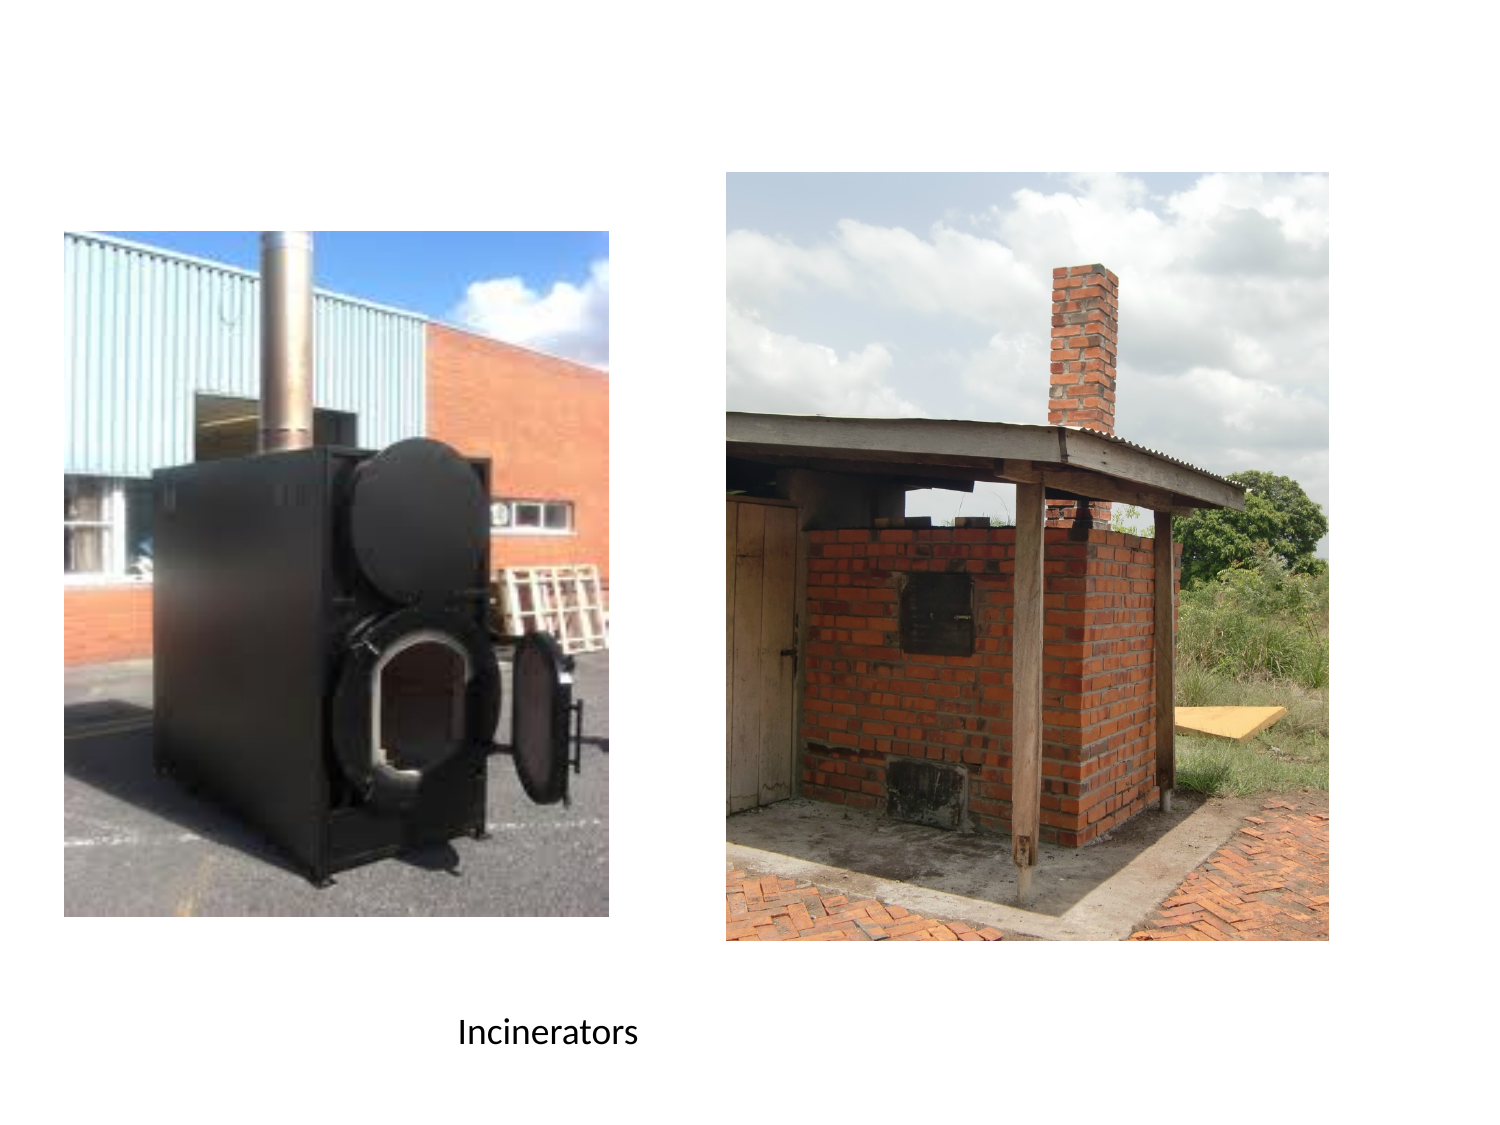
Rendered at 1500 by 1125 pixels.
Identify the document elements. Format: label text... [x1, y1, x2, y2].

text_box Incinerators [442, 999, 1117, 1060]
picture [726, 172, 1330, 941]
picture [64, 231, 609, 918]
